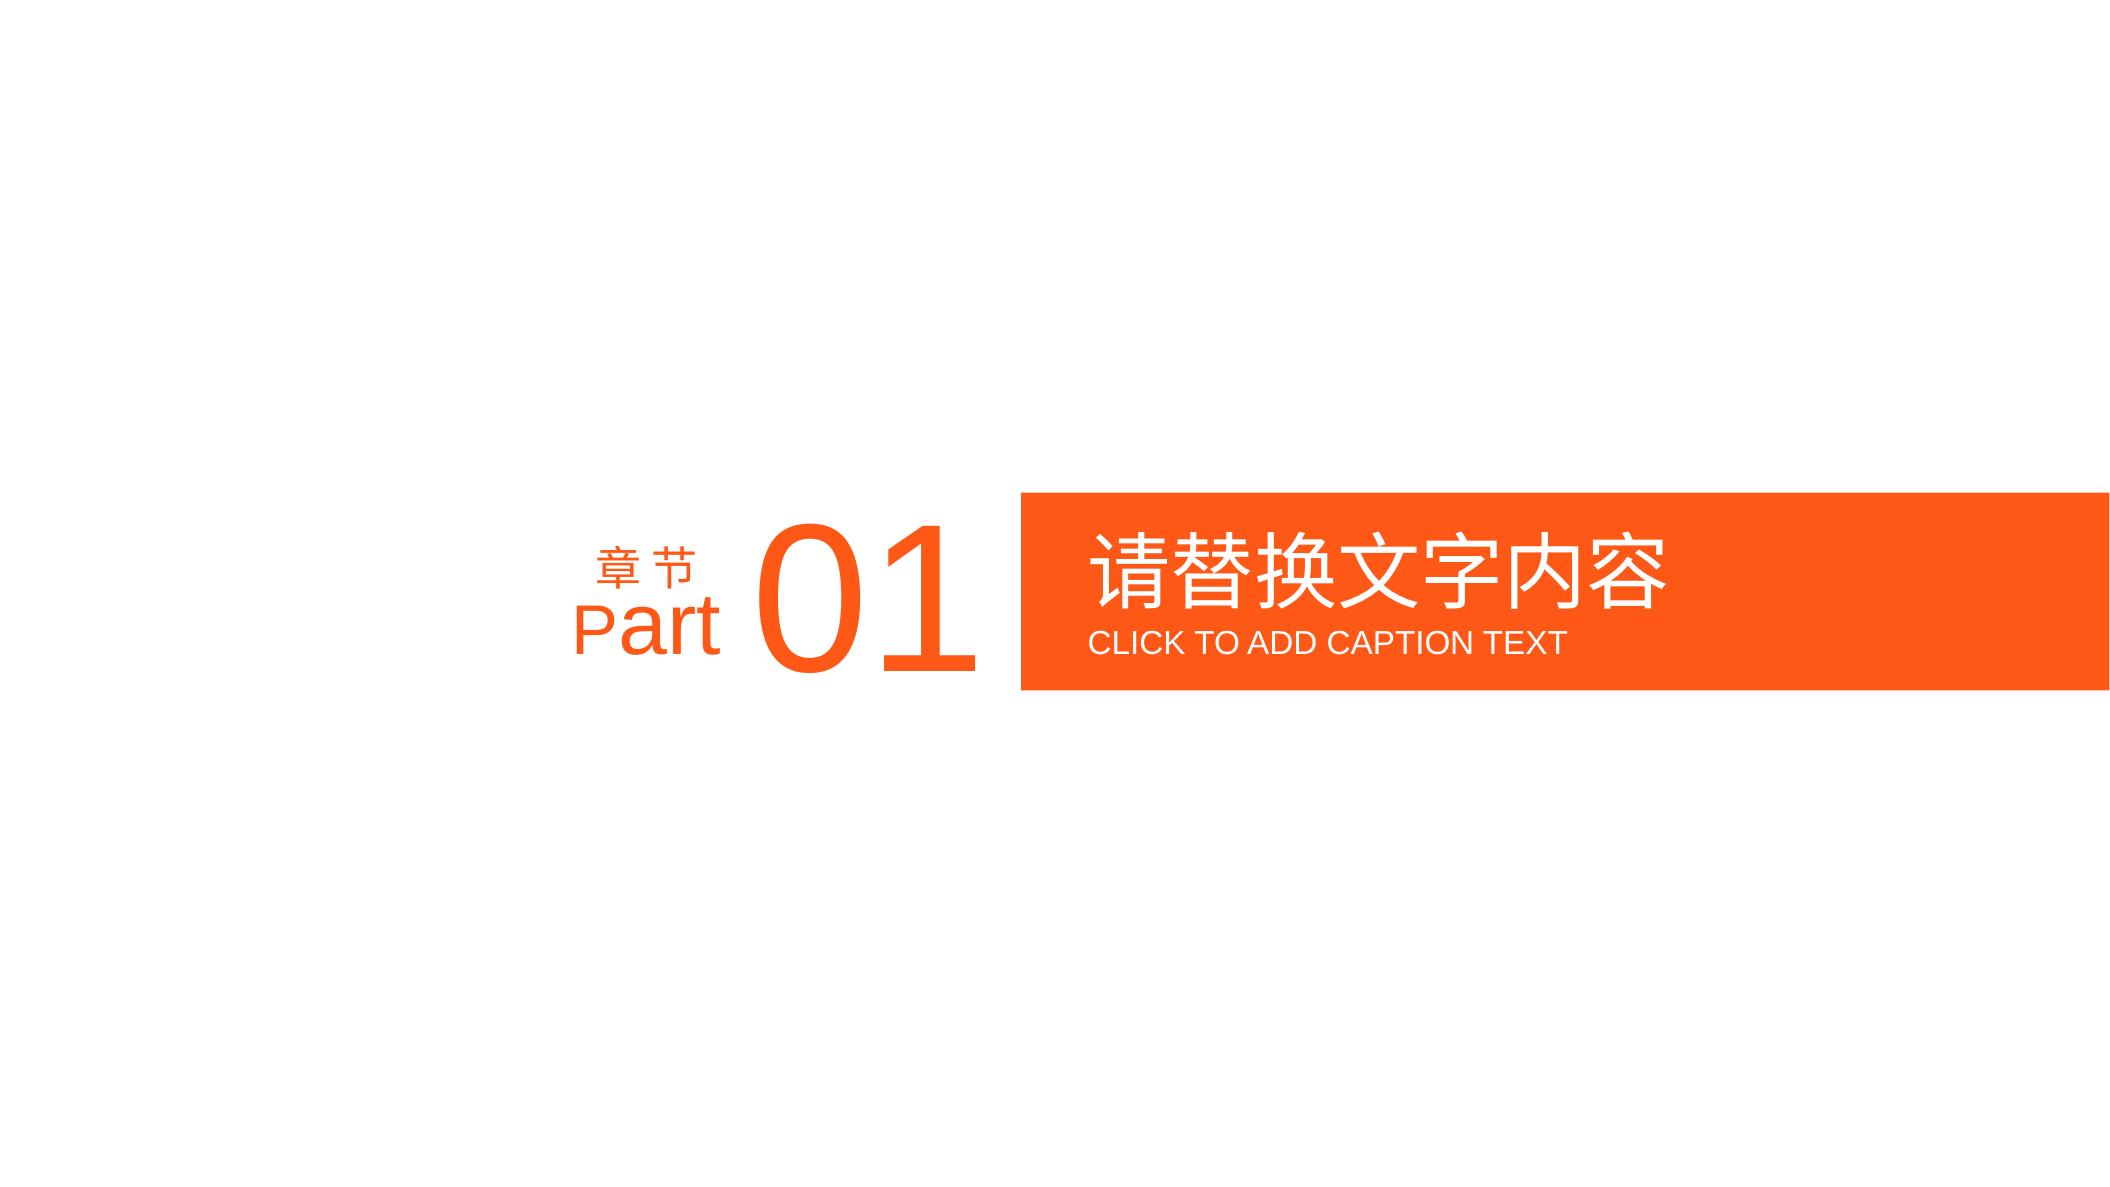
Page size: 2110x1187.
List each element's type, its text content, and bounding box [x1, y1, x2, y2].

text_box 章 节 [595, 539, 698, 595]
text_box [1021, 492, 2110, 691]
text_box 01 [751, 460, 986, 714]
text_box Part [571, 566, 722, 673]
text_box CLICK TO ADD CAPTION TEXT [1087, 625, 1787, 662]
text_box 请替换文字内容 [1087, 530, 1787, 621]
